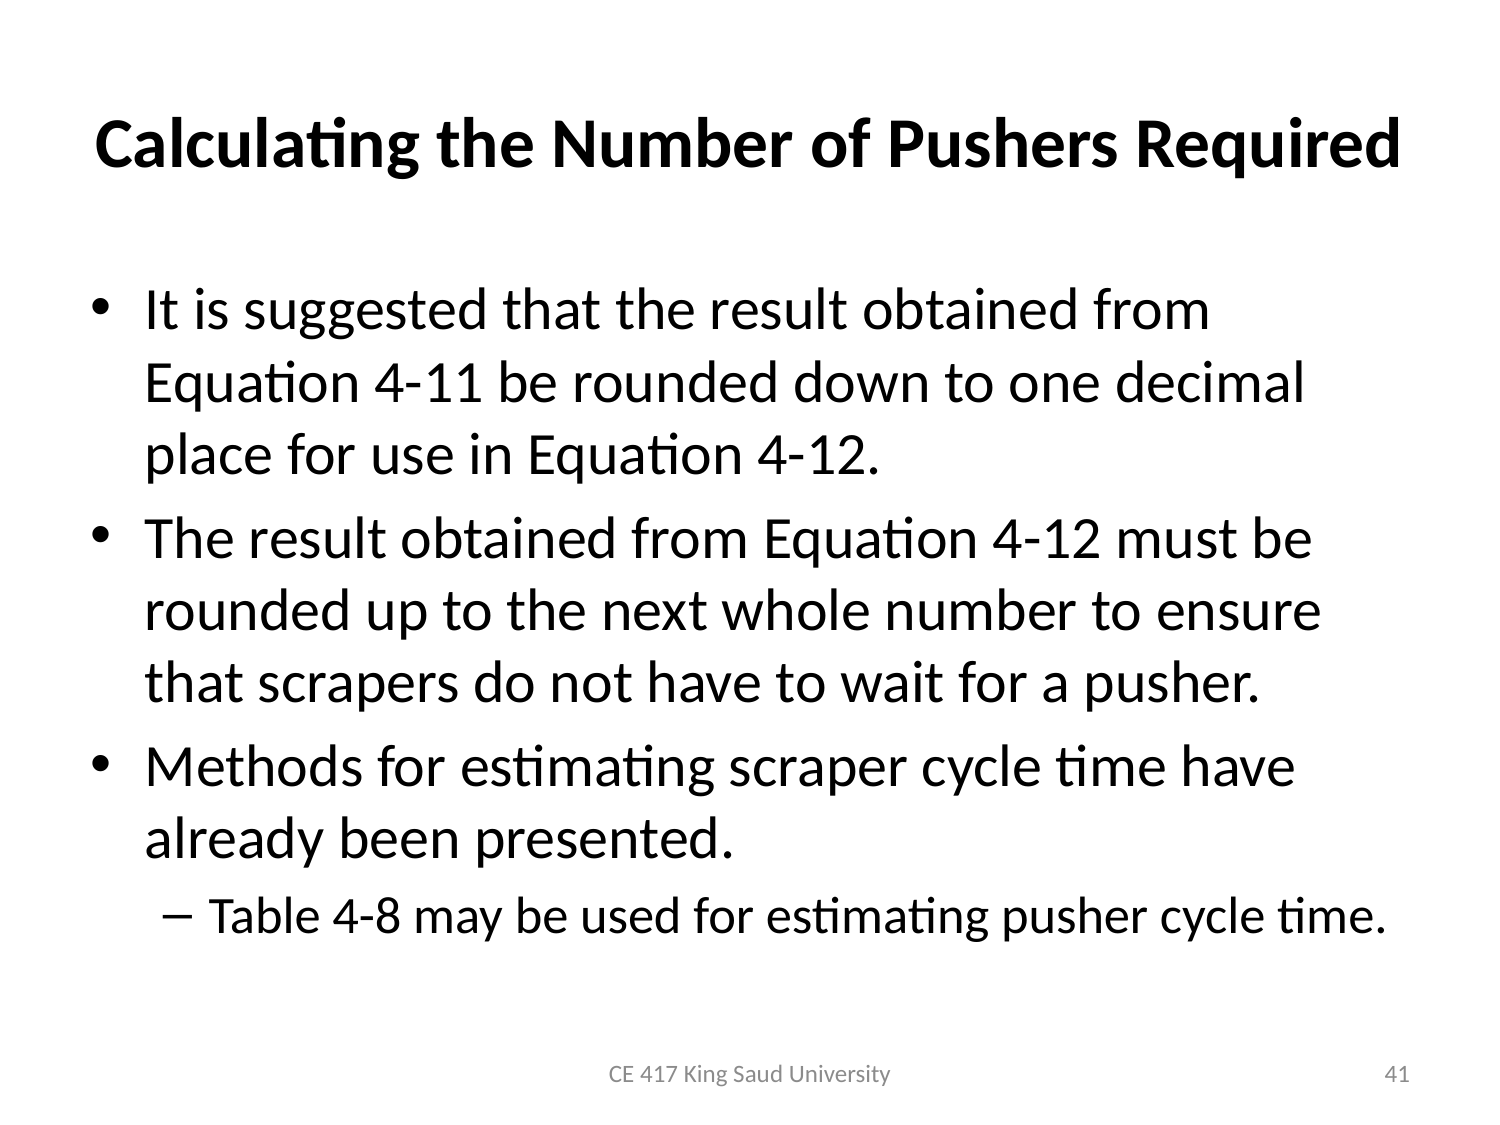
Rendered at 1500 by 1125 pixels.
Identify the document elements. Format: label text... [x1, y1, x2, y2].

footer CE 417 King Saud University [512, 1042, 988, 1103]
title Calculating the Number of Pushers Required [75, 45, 1425, 233]
slide_number 41 [1074, 1042, 1425, 1103]
list It is suggested that the result obtained from Equation 4-11 be rounded down to one decimal place for use in Equation 4-12. The result obtained from Equation 4-12 must be rounded up to the next whole number to ensure that scrapers do not have to wait for a pusher. Methods for estimating scraper cycle time have already been presented. Table 4-8 may be used for estimating pusher cycle time. [75, 262, 1425, 1005]
